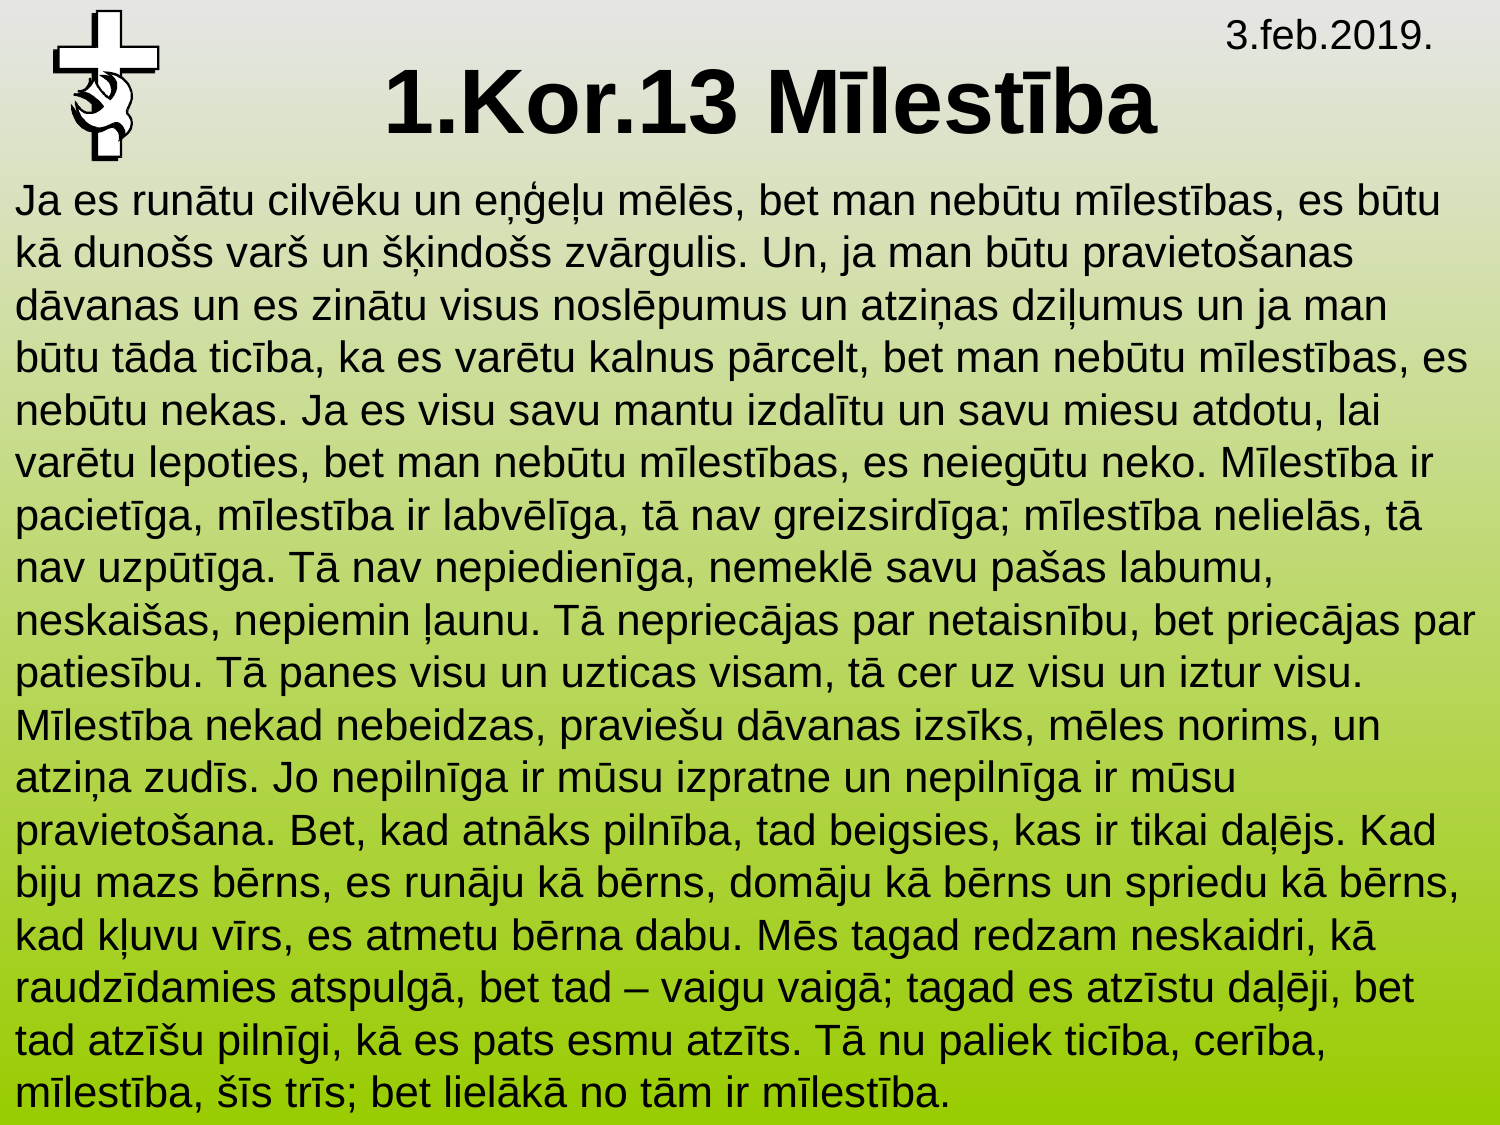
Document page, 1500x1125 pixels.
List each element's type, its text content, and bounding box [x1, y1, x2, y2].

picture [52, 9, 160, 162]
title 1.Kor.13 Mīlestība [156, 8, 1442, 163]
text_box 3.feb.2019. [1210, 0, 1500, 65]
text_box Ja es runātu cilvēku un eņģeļu mēlēs, bet man nebūtu mīlestības, es būtu kā dunošs varš un šķindošs zvārgulis. Un, ja man būtu pravietošanas dāvanas un es zinātu visus noslēpumus un atziņas dziļumus un ja man būtu tāda ticība, ka es varētu kalnus pārcelt, bet man nebūtu mīlestības, es nebūtu nekas. Ja es visu savu mantu izdalītu un savu miesu atdotu, lai varētu lepoties, bet man nebūtu mīlestības, es neiegūtu neko. Mīlestība ir pacietīga, mīlestība ir labvēlīga, tā nav greizsirdīga; mīlestība nelielās, tā nav uzpūtīga. Tā nav nepiedienīga, nemeklē savu pašas labumu, neskaišas, nepiemin ļaunu. Tā nepriecājas par netaisnību, bet priecājas par patiesību. Tā panes visu un uzticas visam, tā cer uz visu un iztur visu. Mīlestība nekad nebeidzas, praviešu dāvanas izsīks, mēles norims, un atziņa zudīs. Jo nepilnīga ir mūsu izpratne un nepilnīga ir mūsu pravietošana. Bet, kad atnāks pilnība, tad beigsies, kas ir tikai daļējs. Kad biju mazs bērns, es runāju kā bērns, domāju kā bērns un spriedu kā bērns, kad kļuvu vīrs, es atmetu bērna dabu. Mēs tagad redzam neskaidri, kā raudzīdamies atspulgā, bet tad – vaigu vaigā; tagad es atzīstu daļēji, bet tad atzīšu pilnīgi, kā es pats esmu atzīts. Tā nu paliek ticība, cerība, mīlestība, šīs trīs; bet lielākā no tām ir mīlestība. [0, 163, 1500, 1124]
